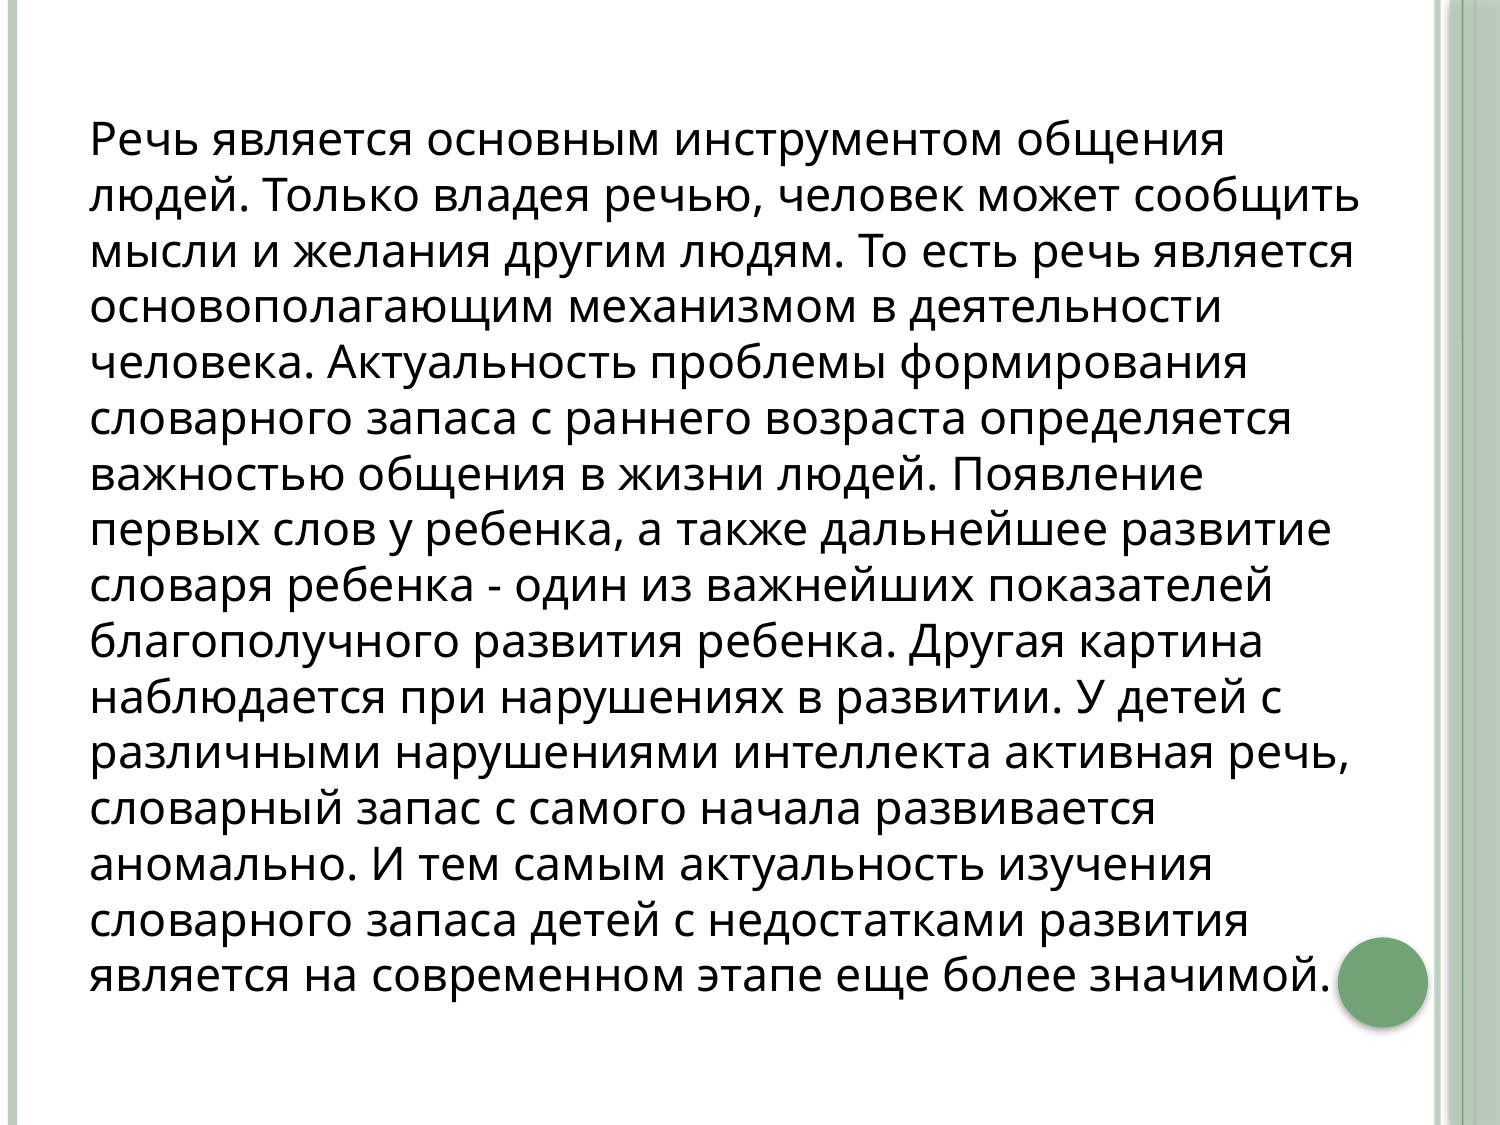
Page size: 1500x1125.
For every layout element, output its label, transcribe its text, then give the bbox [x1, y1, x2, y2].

list Речь является основным инструментом общения людей. Только владея речью, человек может сообщить мысли и желания другим людям. То есть речь является основополагающим механизмом в деятельности человека. Актуальность проблемы формирования словарного запаса с раннего возраста определяется важностью общения в жизни людей. Появление первых слов у ребенка, а также дальнейшее развитие словаря ребенка - один из важнейших показателей благополучного развития ребенка. Другая картина наблюдается при нарушениях в развитии. У детей с различными нарушениями интеллекта активная речь, словарный запас с самого начала развивается аномально. И тем самым актуальность изучения словарного запаса детей с недостатками развития является на современном этапе еще более значимой. [75, 101, 1388, 1062]
